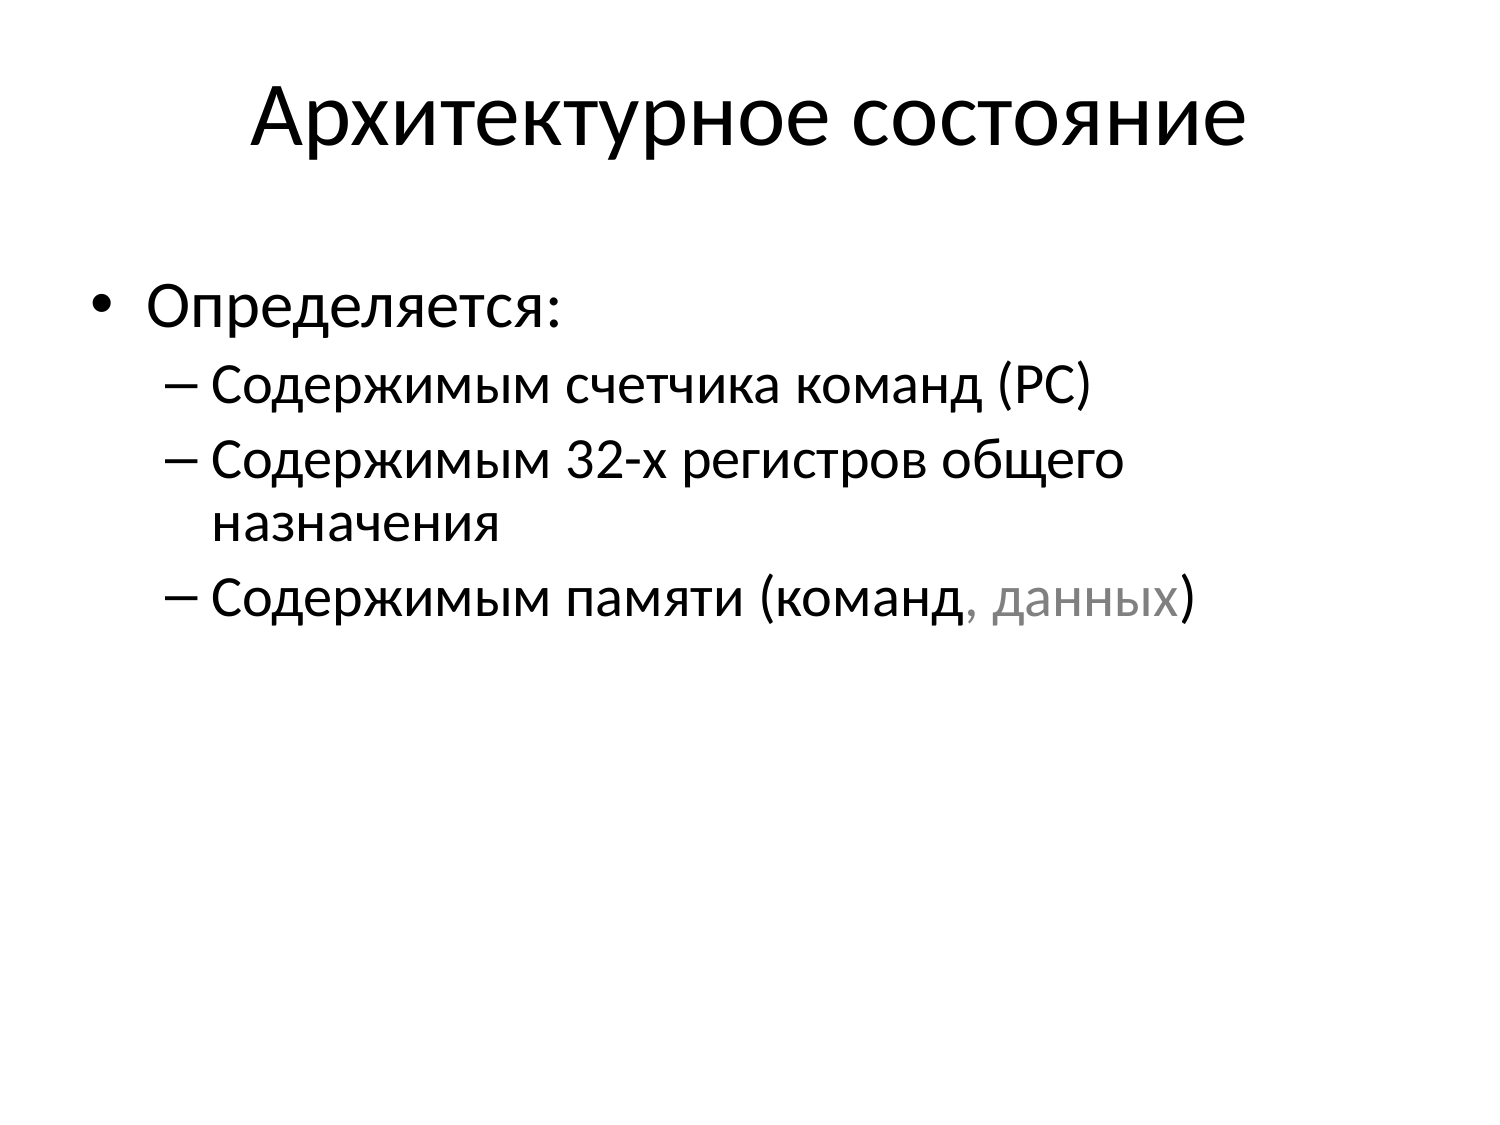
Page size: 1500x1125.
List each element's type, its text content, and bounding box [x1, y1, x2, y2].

list Определяется: Содержимым счетчика команд (PC) Содержимым 32-х регистров общего назначения Содержимым памяти (команд, данных) [75, 262, 1425, 1005]
title Архитектурное состояние [75, 45, 1425, 173]
